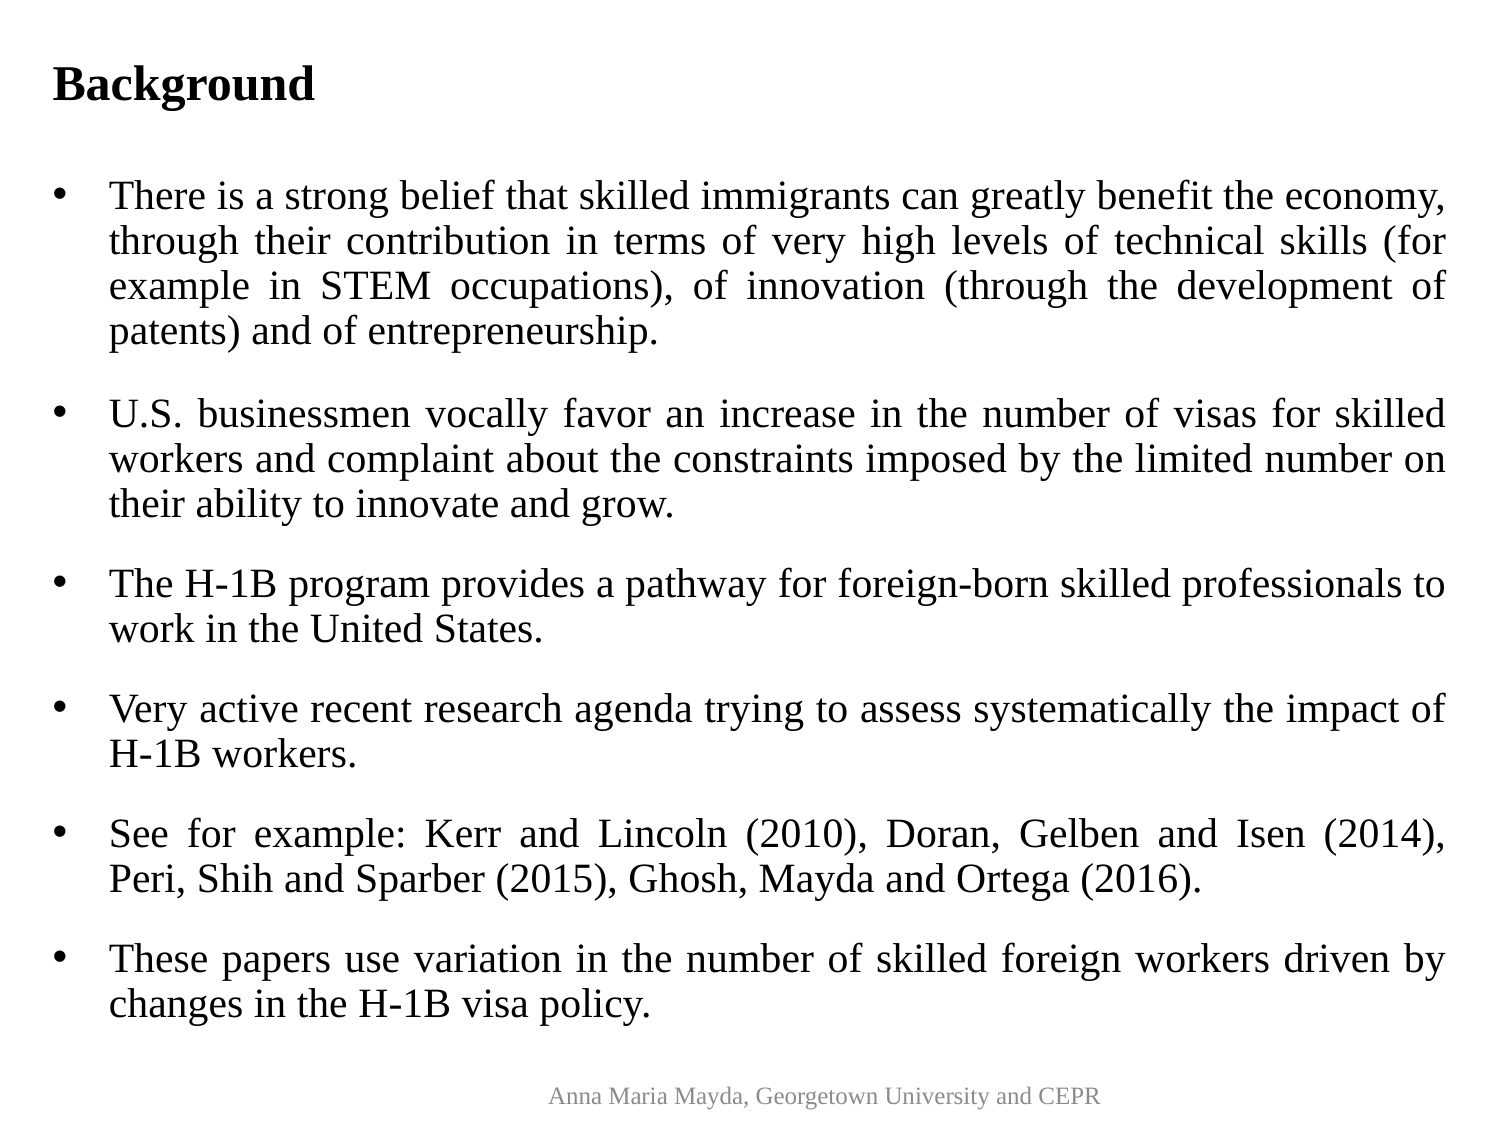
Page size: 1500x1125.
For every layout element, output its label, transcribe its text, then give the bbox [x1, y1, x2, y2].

footer Anna Maria Mayda, Georgetown University and CEPR [512, 1065, 1138, 1125]
list Background There is a strong belief that skilled immigrants can greatly benefit the economy, through their contribution in terms of very high levels of technical skills (for example in STEM occupations), of innovation (through the development of patents) and of entrepreneurship. U.S. businessmen vocally favor an increase in the number of visas for skilled workers and complaint about the constraints imposed by the limited number on their ability to innovate and grow. The H-1B program provides a pathway for foreign-born skilled professionals to work in the United States. Very active recent research agenda trying to assess systematically the impact of H-1B workers. See for example: Kerr and Lincoln (2010), Doran, Gelben and Isen (2014), Peri, Shih and Sparber (2015), Ghosh, Mayda and Ortega (2016). These papers use variation in the number of skilled foreign workers driven by changes in the H-1B visa policy. [37, 50, 1463, 1113]
